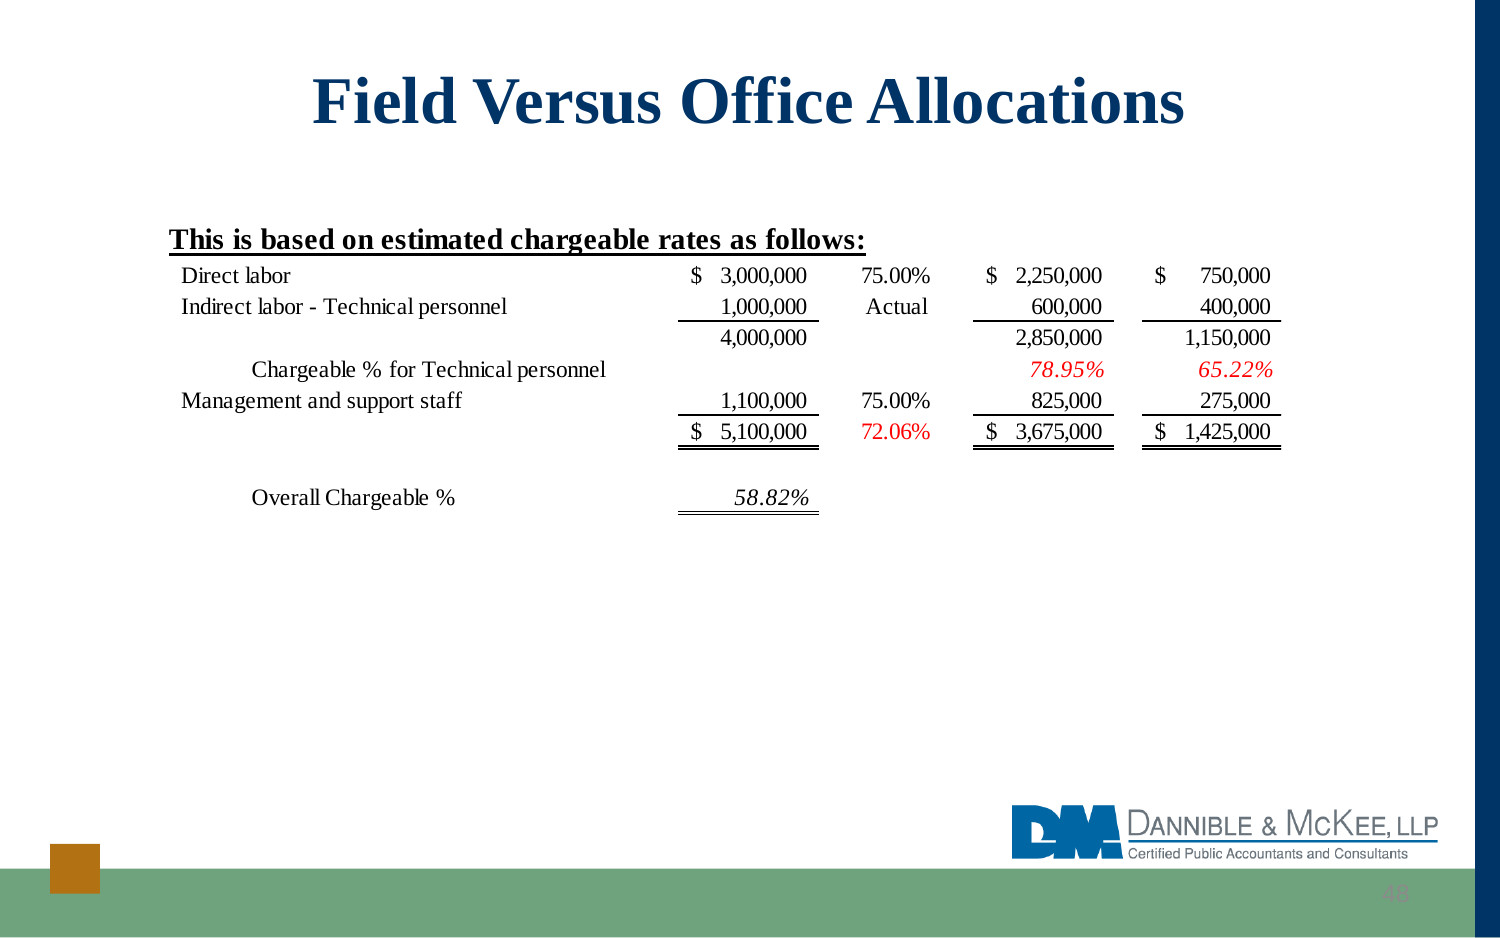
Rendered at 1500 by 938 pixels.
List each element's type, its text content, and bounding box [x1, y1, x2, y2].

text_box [162, 218, 1284, 547]
slide_number 48 [1074, 868, 1425, 919]
title Field Versus Office Allocations [112, 56, 1388, 169]
picture [1012, 805, 1438, 859]
